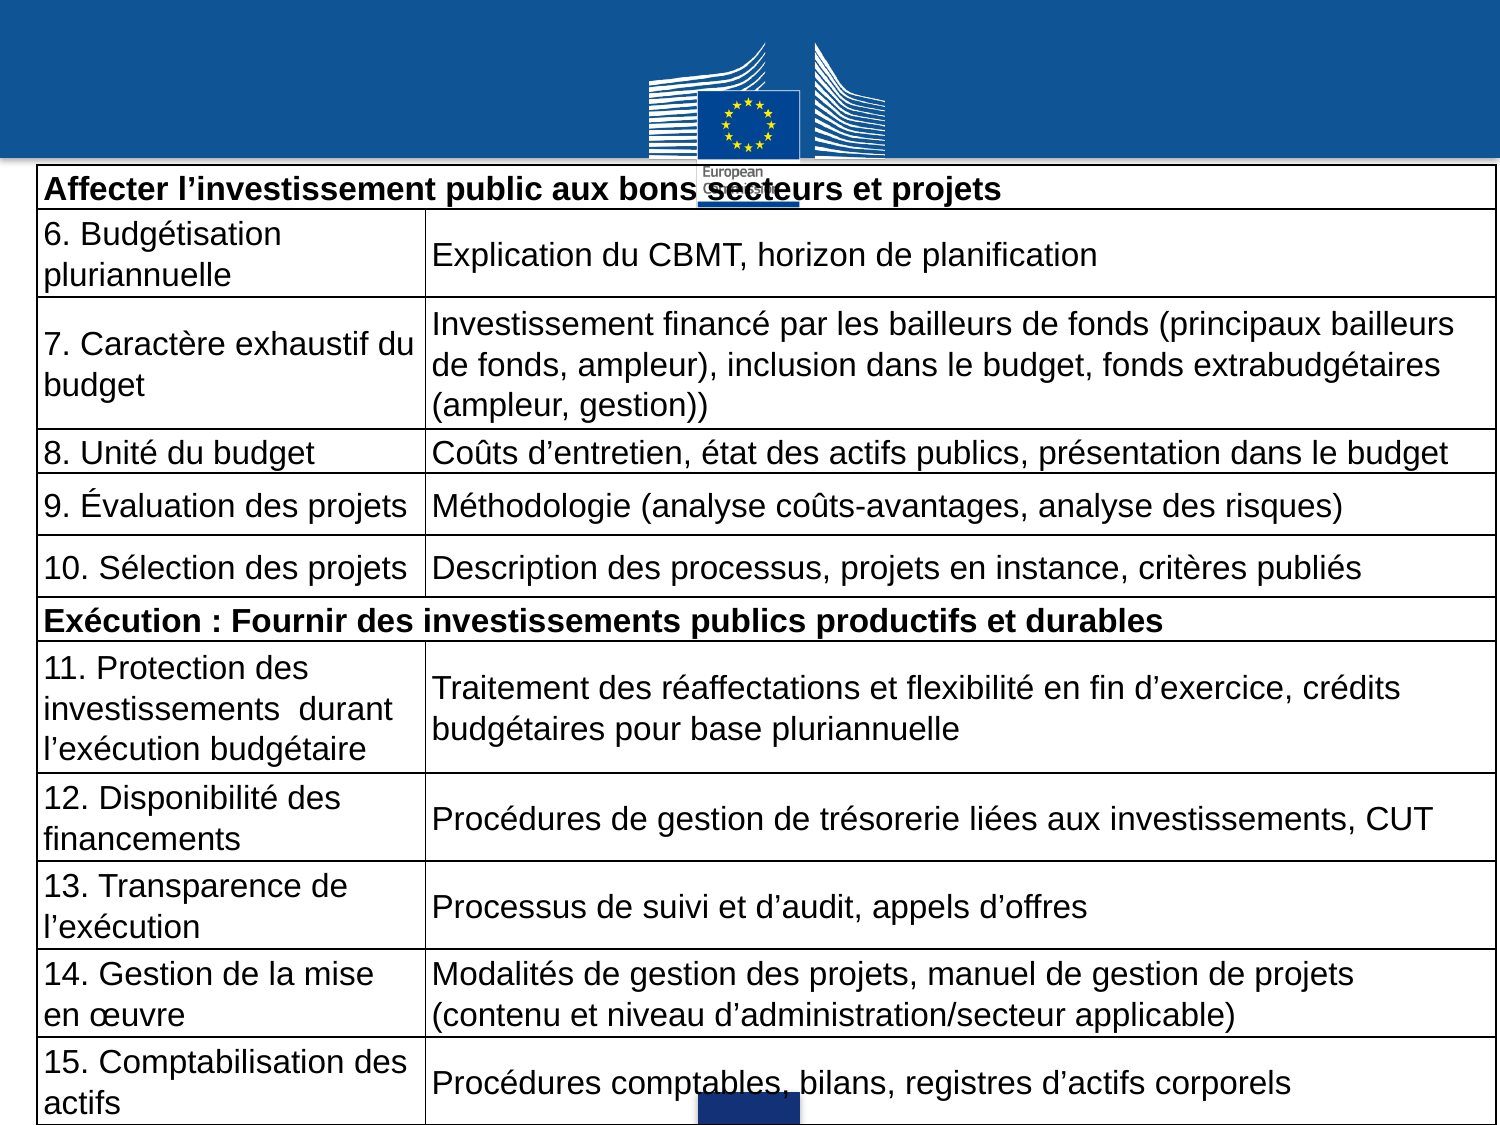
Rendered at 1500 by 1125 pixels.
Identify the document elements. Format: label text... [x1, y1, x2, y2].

table_cell Procédures comptables, bilans, registres d’actifs corporels [426, 1038, 1495, 1124]
table_cell Coûts d’entretien, état des actifs publics, présentation dans le budget [426, 430, 1495, 472]
table_cell 15. Comptabilisation des actifs [38, 1038, 425, 1124]
table_cell 7. Caractère exhaustif du budget [38, 298, 425, 428]
table_cell 8. Unité du budget [38, 430, 425, 472]
table_cell Investissement financé par les bailleurs de fonds (principaux bailleurs de fonds, ampleur), inclusion dans le budget, fonds extrabudgétaires (ampleur, gestion)) [426, 298, 1495, 428]
table_cell Modalités de gestion des projets, manuel de gestion de projets (contenu et niveau d’administration/secteur applicable) [426, 950, 1495, 1036]
table_cell 10. Sélection des projets [38, 536, 425, 596]
table_cell Méthodologie (analyse coûts-avantages, analyse des risques) [426, 474, 1495, 534]
table_cell Exécution : Fournir des investissements publics productifs et durables [38, 598, 1495, 640]
table_cell Traitement des réaffectations et flexibilité en fin d’exercice, crédits budgétaires pour base pluriannuelle [426, 642, 1495, 772]
table_cell Processus de suivi et d’audit, appels d’offres [426, 862, 1495, 948]
table_header Affecter l’investissement public aux bons secteurs et projets [38, 166, 1495, 208]
table_cell Procédures de gestion de trésorerie liées aux investissements, CUT [426, 774, 1495, 860]
table_cell 9. Évaluation des projets [38, 474, 425, 534]
table_cell 12. Disponibilité des financements [38, 774, 425, 860]
table_cell 13. Transparence de l’exécution [38, 862, 425, 948]
table_cell Description des processus, projets en instance, critères publiés [426, 536, 1495, 596]
table_cell 6. Budgétisation pluriannuelle [38, 210, 425, 296]
picture [649, 42, 885, 164]
table_cell 11. Protection des investissements durant l’exécution budgétaire [38, 642, 425, 772]
table_cell 14. Gestion de la mise en œuvre [38, 950, 425, 1036]
table_cell Explication du CBMT, horizon de planification [426, 210, 1495, 296]
